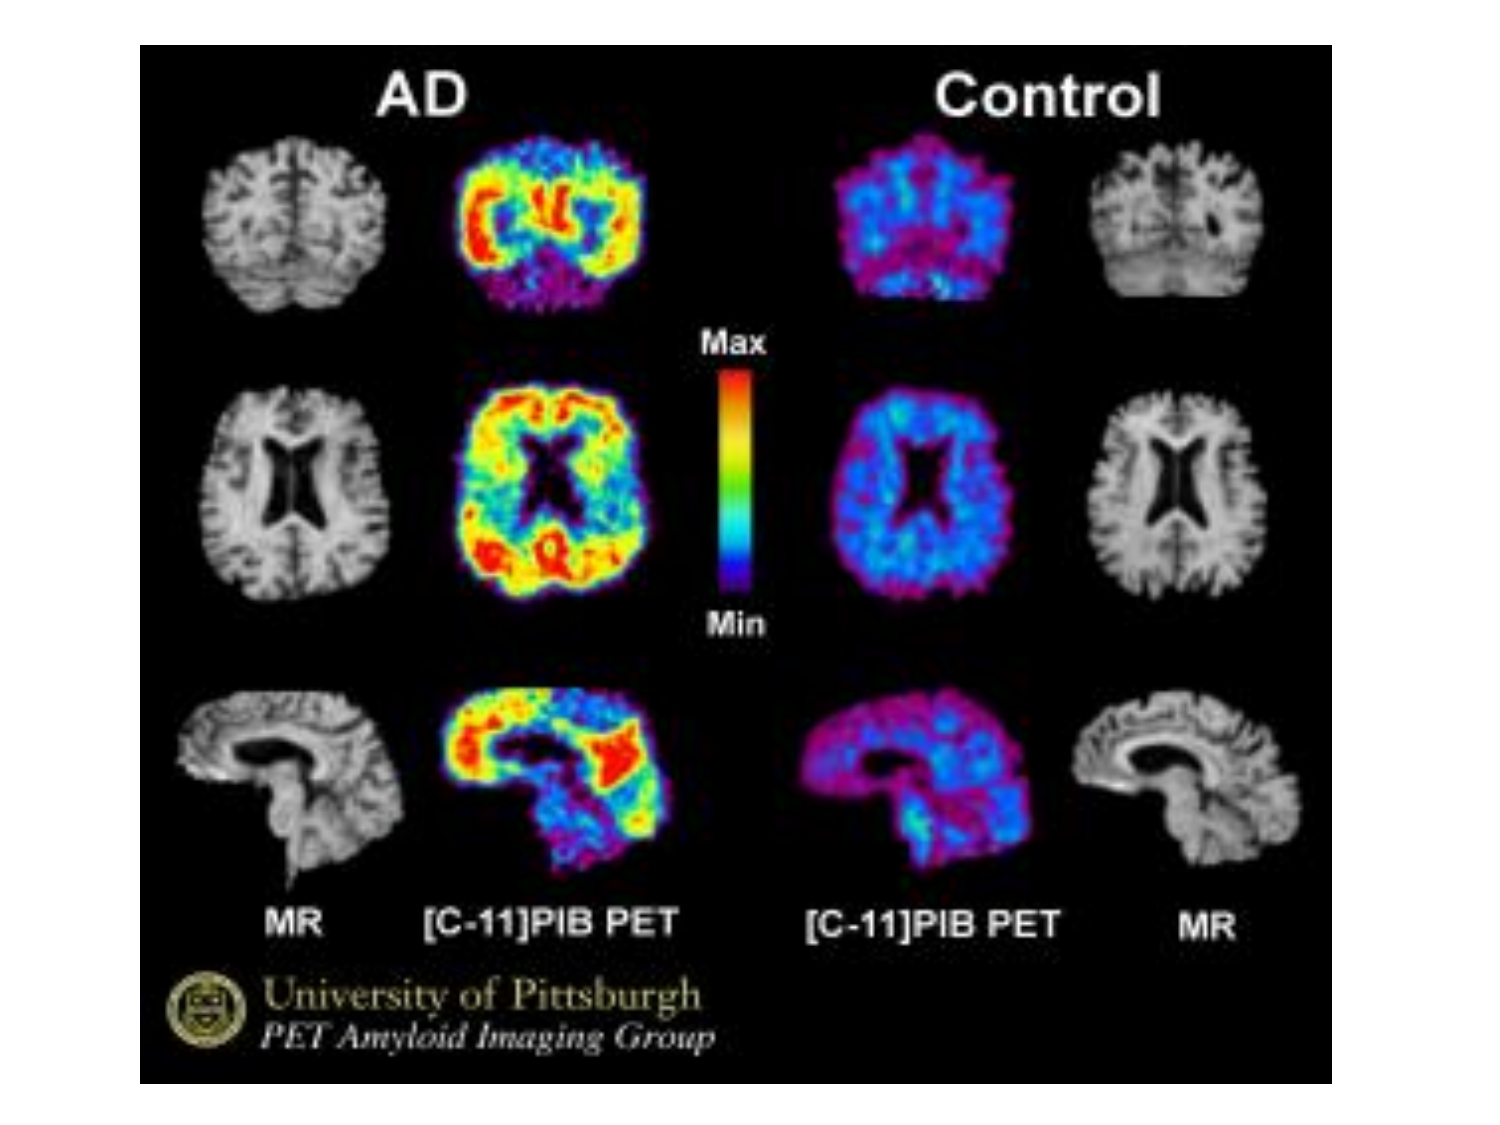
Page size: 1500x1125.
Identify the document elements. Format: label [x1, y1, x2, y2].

picture [140, 44, 1332, 1084]
